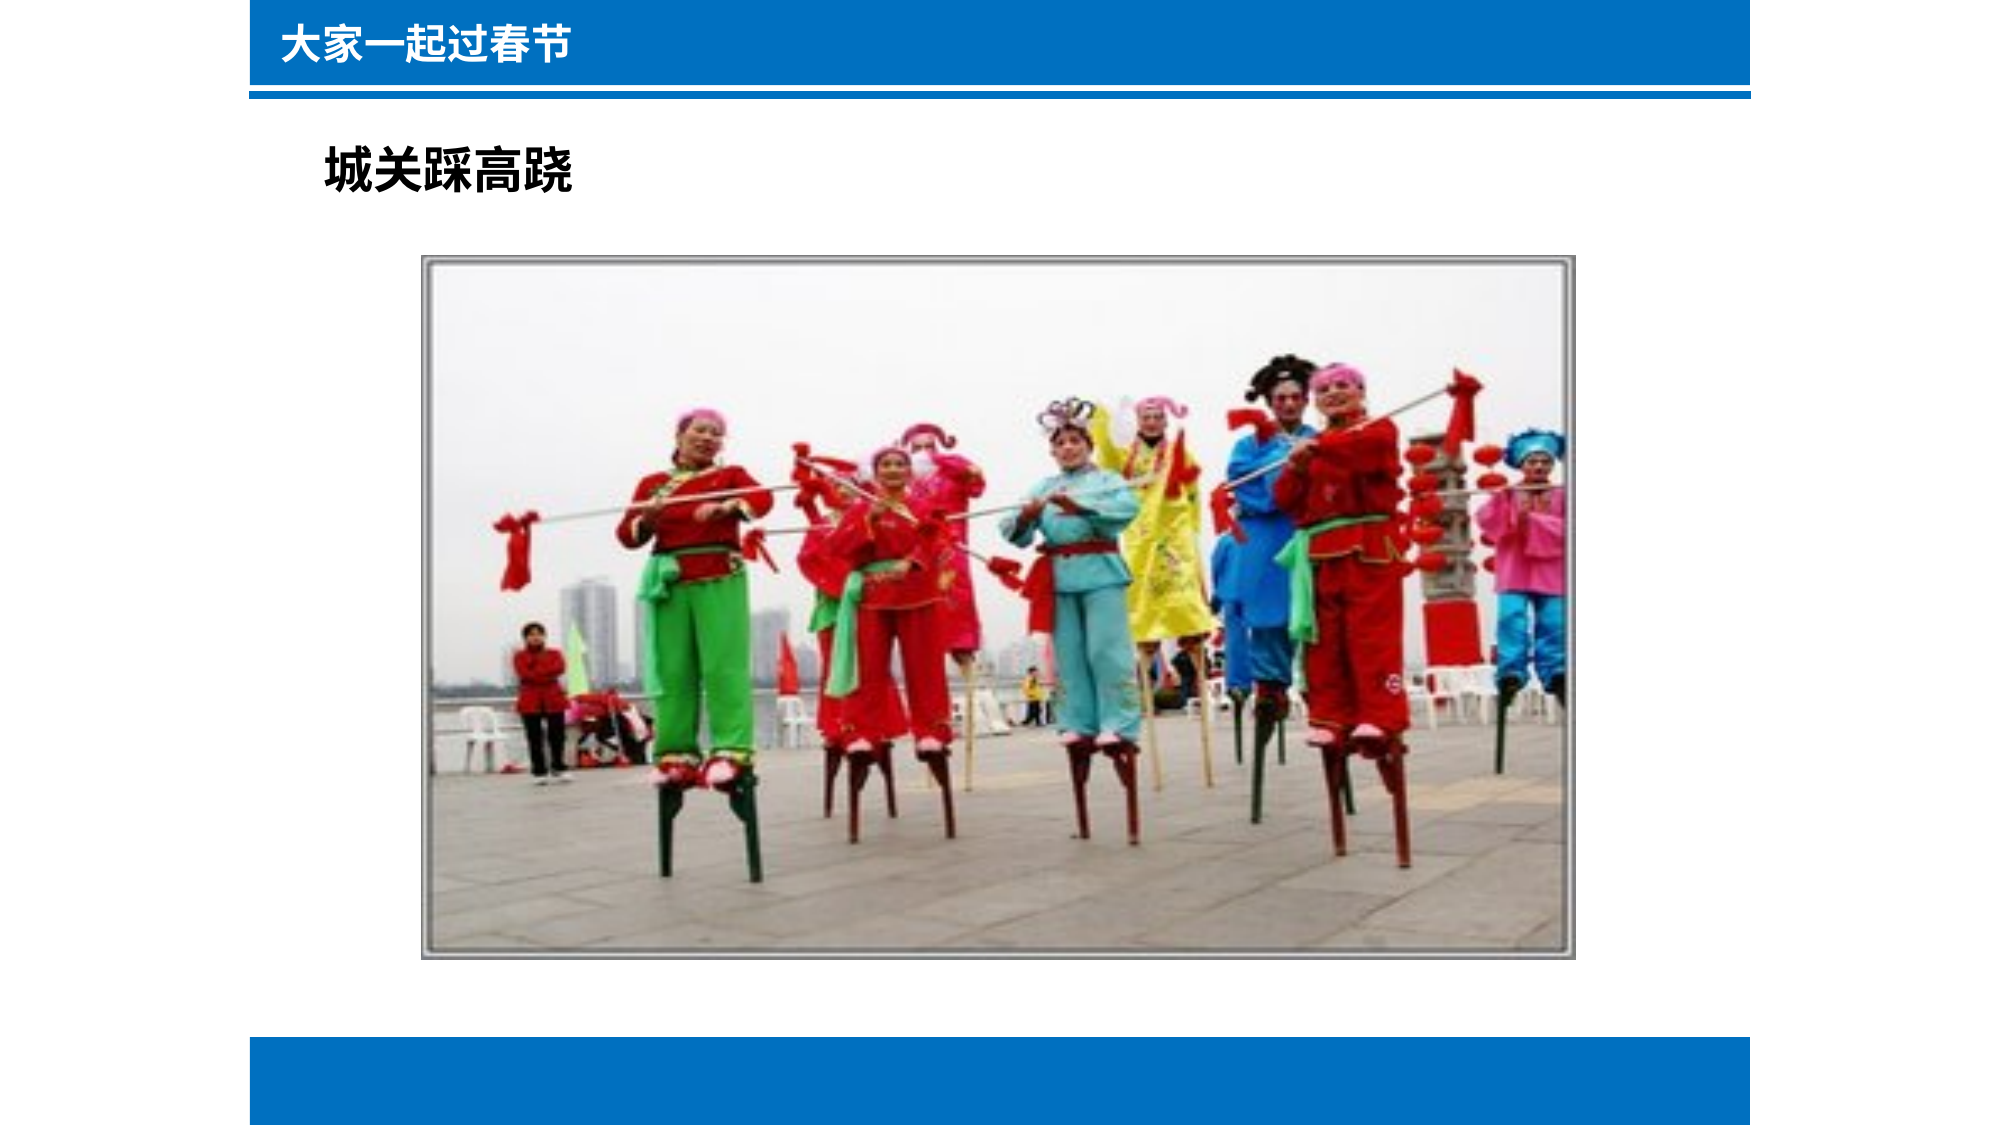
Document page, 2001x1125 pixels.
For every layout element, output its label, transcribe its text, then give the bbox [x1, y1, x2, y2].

text_box [249, 91, 1751, 99]
text_box 大家一起过春节 [265, 10, 1026, 76]
text_box [249, 1036, 1751, 1125]
text_box 城关踩高跷 [265, 130, 632, 206]
picture [421, 255, 1576, 960]
text_box [249, 0, 1751, 86]
